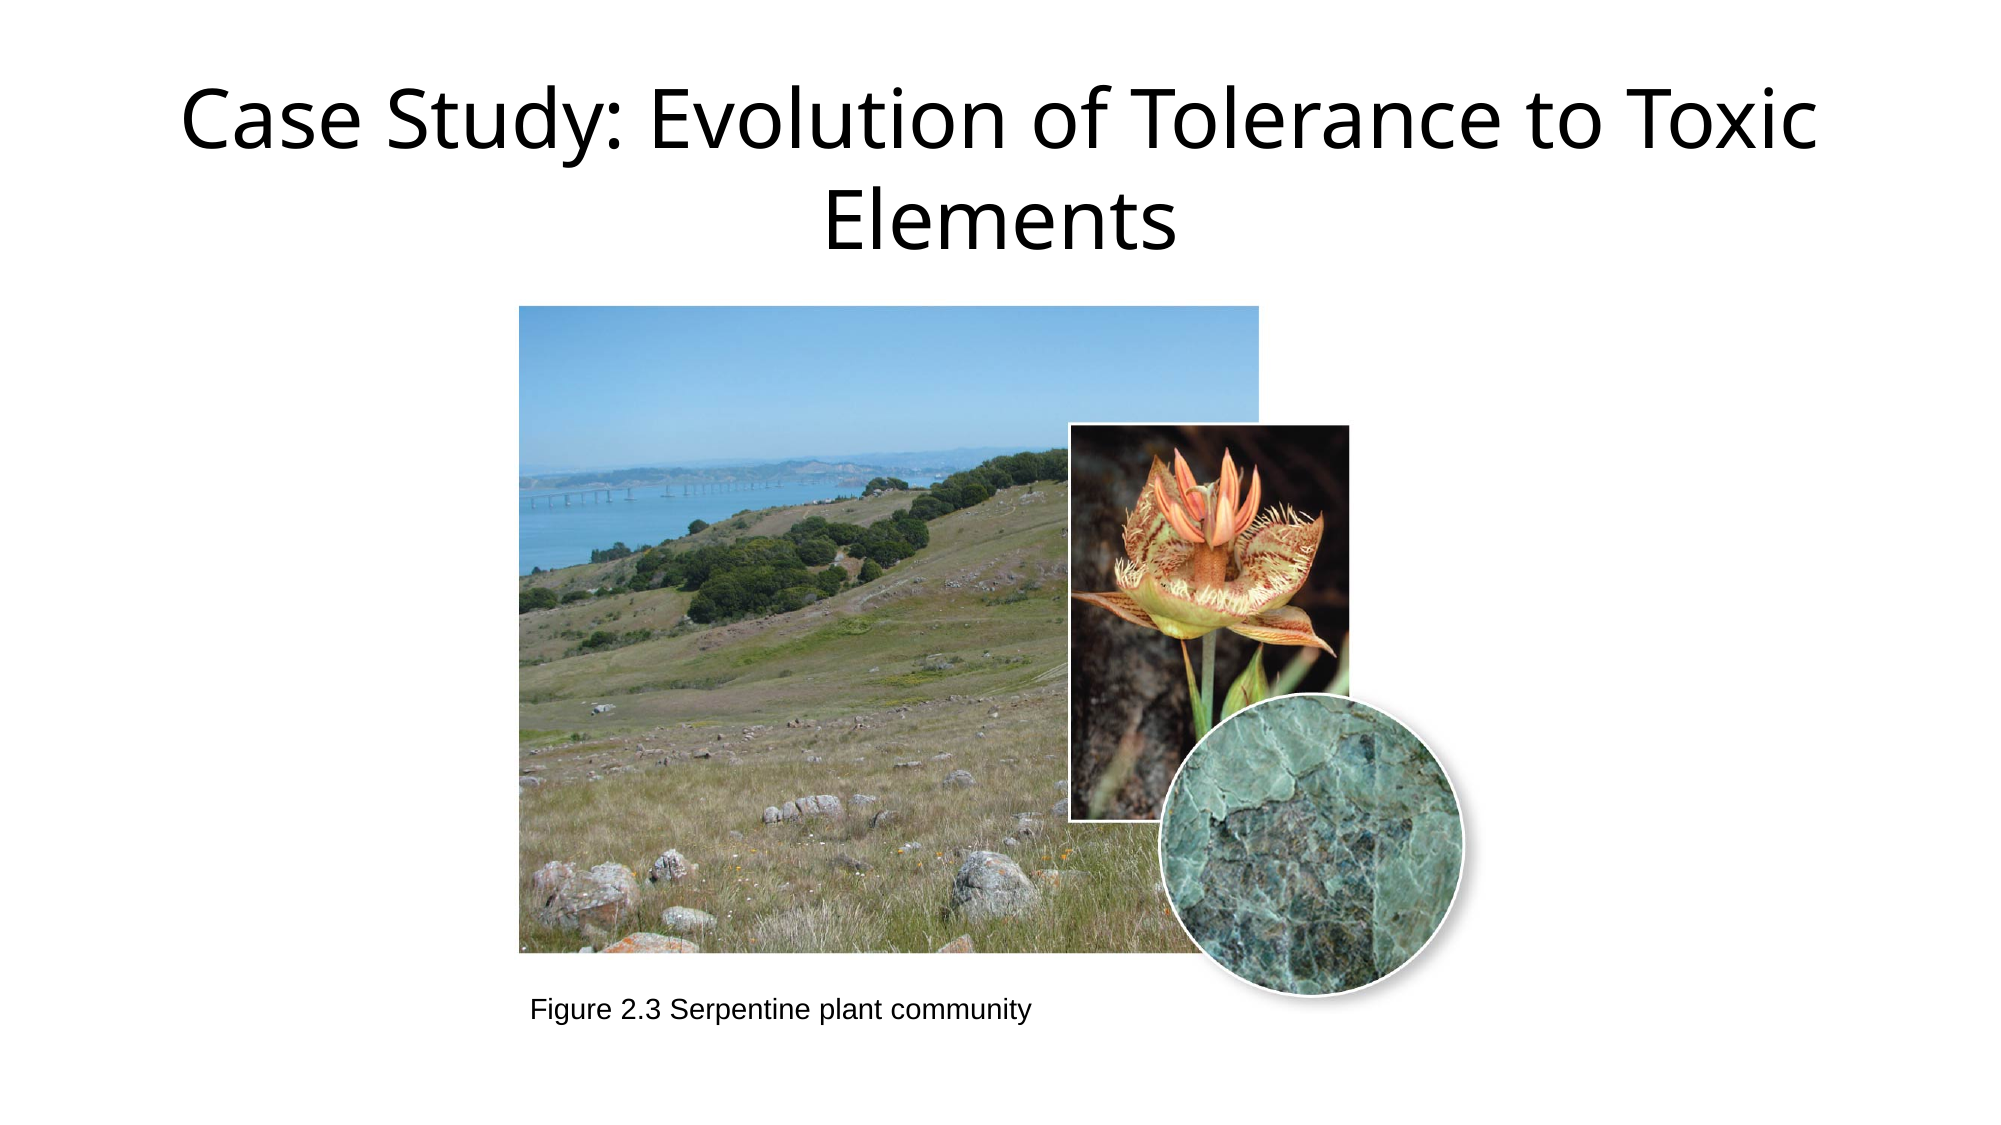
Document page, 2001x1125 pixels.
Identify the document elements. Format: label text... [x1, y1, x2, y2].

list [514, 299, 1486, 1014]
title Case Study: Evolution of Tolerance to Toxic Elements [137, 59, 1863, 278]
text_box Figure 2.3 Serpentine plant community [515, 1014, 1048, 1033]
